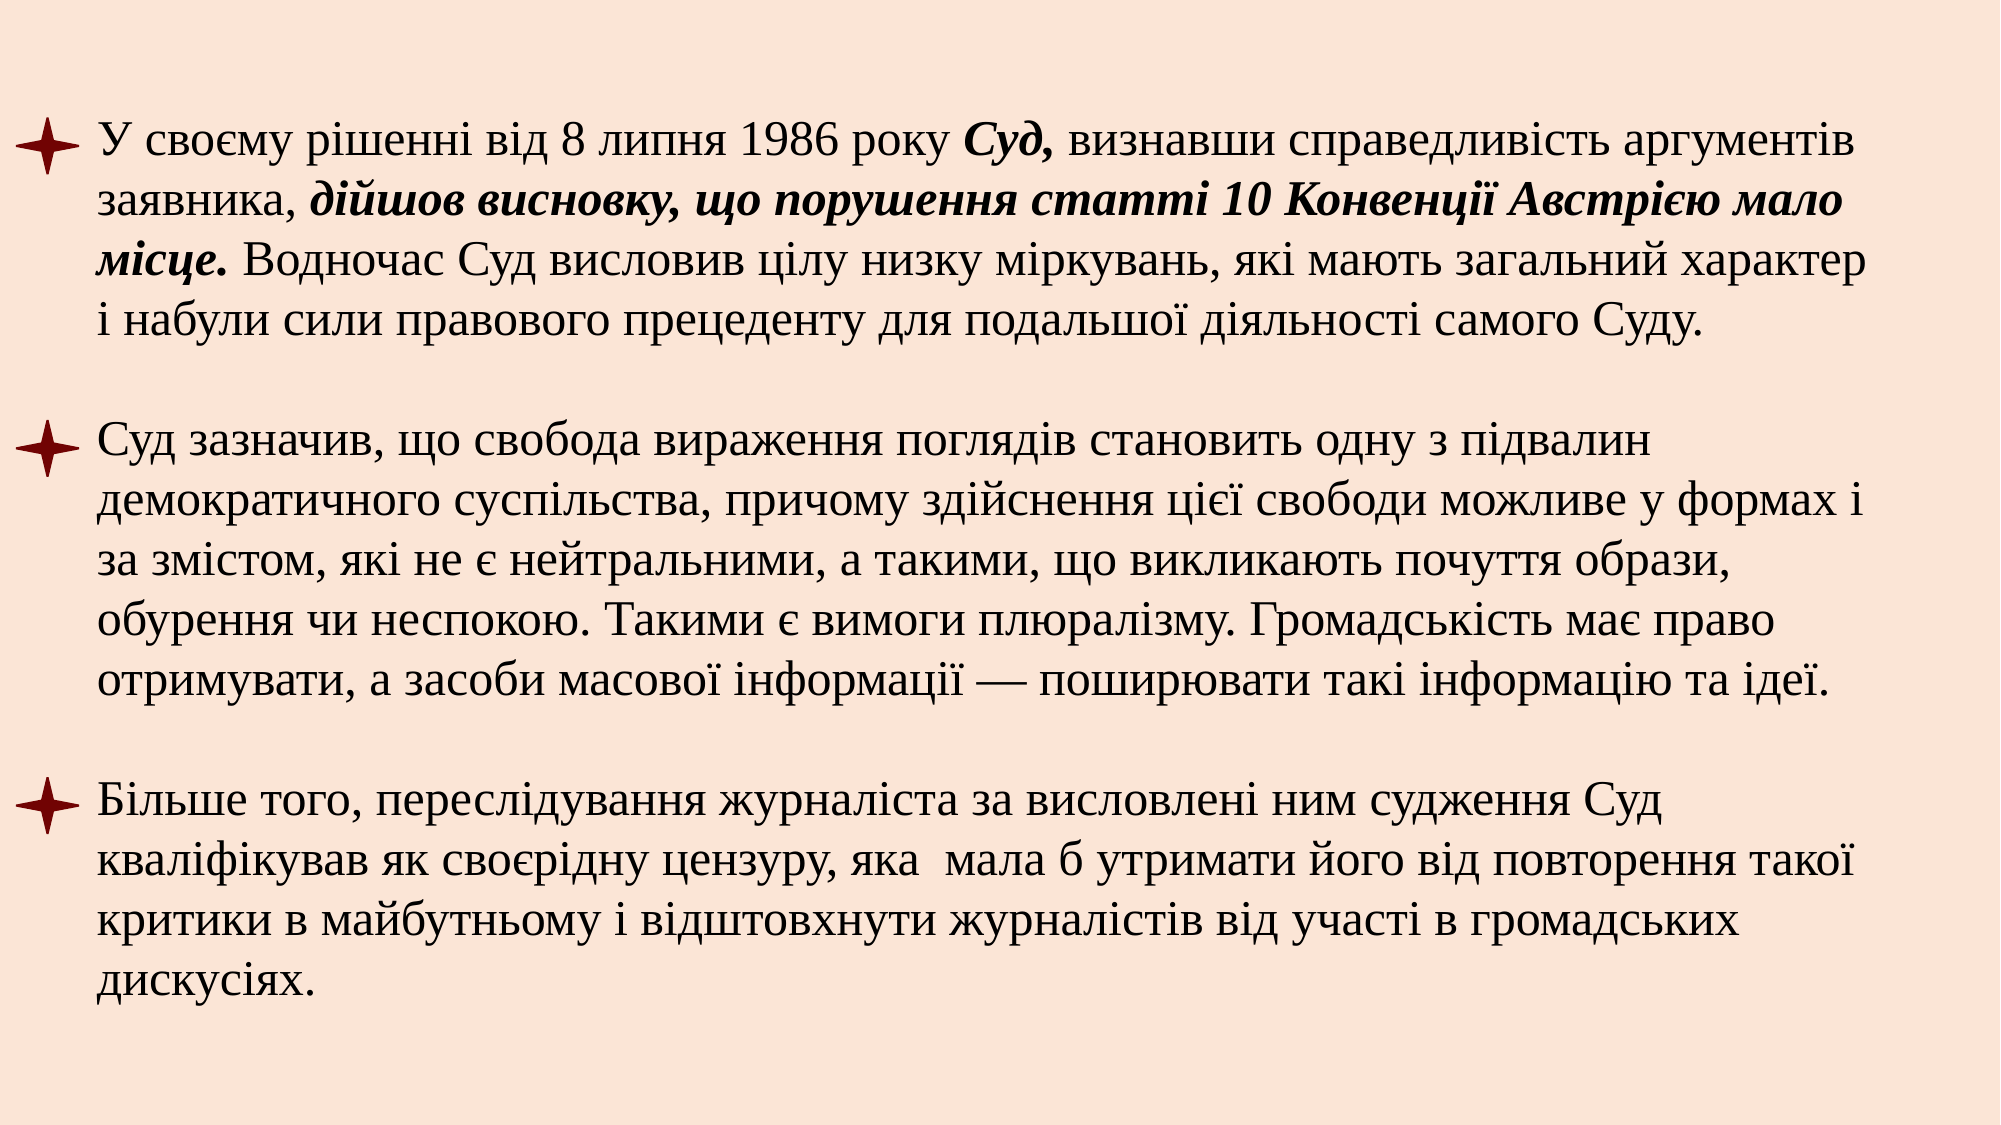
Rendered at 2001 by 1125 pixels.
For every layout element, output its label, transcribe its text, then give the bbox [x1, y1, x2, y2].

text_box У своєму рішенні від 8 липня 1986 року Суд, визнавши справедливість аргументів заявника, дійшов висновку, що порушення статті 10 Конвенції Австрією мало місце. Водночас Суд висловив цілу низку міркувань, які мають загальний характер і набули сили правового прецеденту для подальшої діяльності самого Суду. Суд зазначив, що свобода вираження поглядів становить одну з підвалин демократичного суспільства, причому здійснення цієї свободи можливе у формах і за змістом, які не є нейтральними, а такими, що викликають почуття образи, обурення чи неспокою. Такими є вимоги плюралізму. Громадськість має право отримувати, а засоби масової інформації — поширювати такі інформацію та ідеї. Більше того, переслідування журналіста за висловлені ним судження Суд кваліфікував як своєрідну цензуру, яка мала б утримати його від повторення такої критики в майбутньому і відштовхнути журналістів від участі в громадських дискусіях. [82, 98, 1896, 1059]
text_box [15, 777, 80, 835]
text_box [15, 117, 80, 175]
text_box [15, 419, 80, 477]
